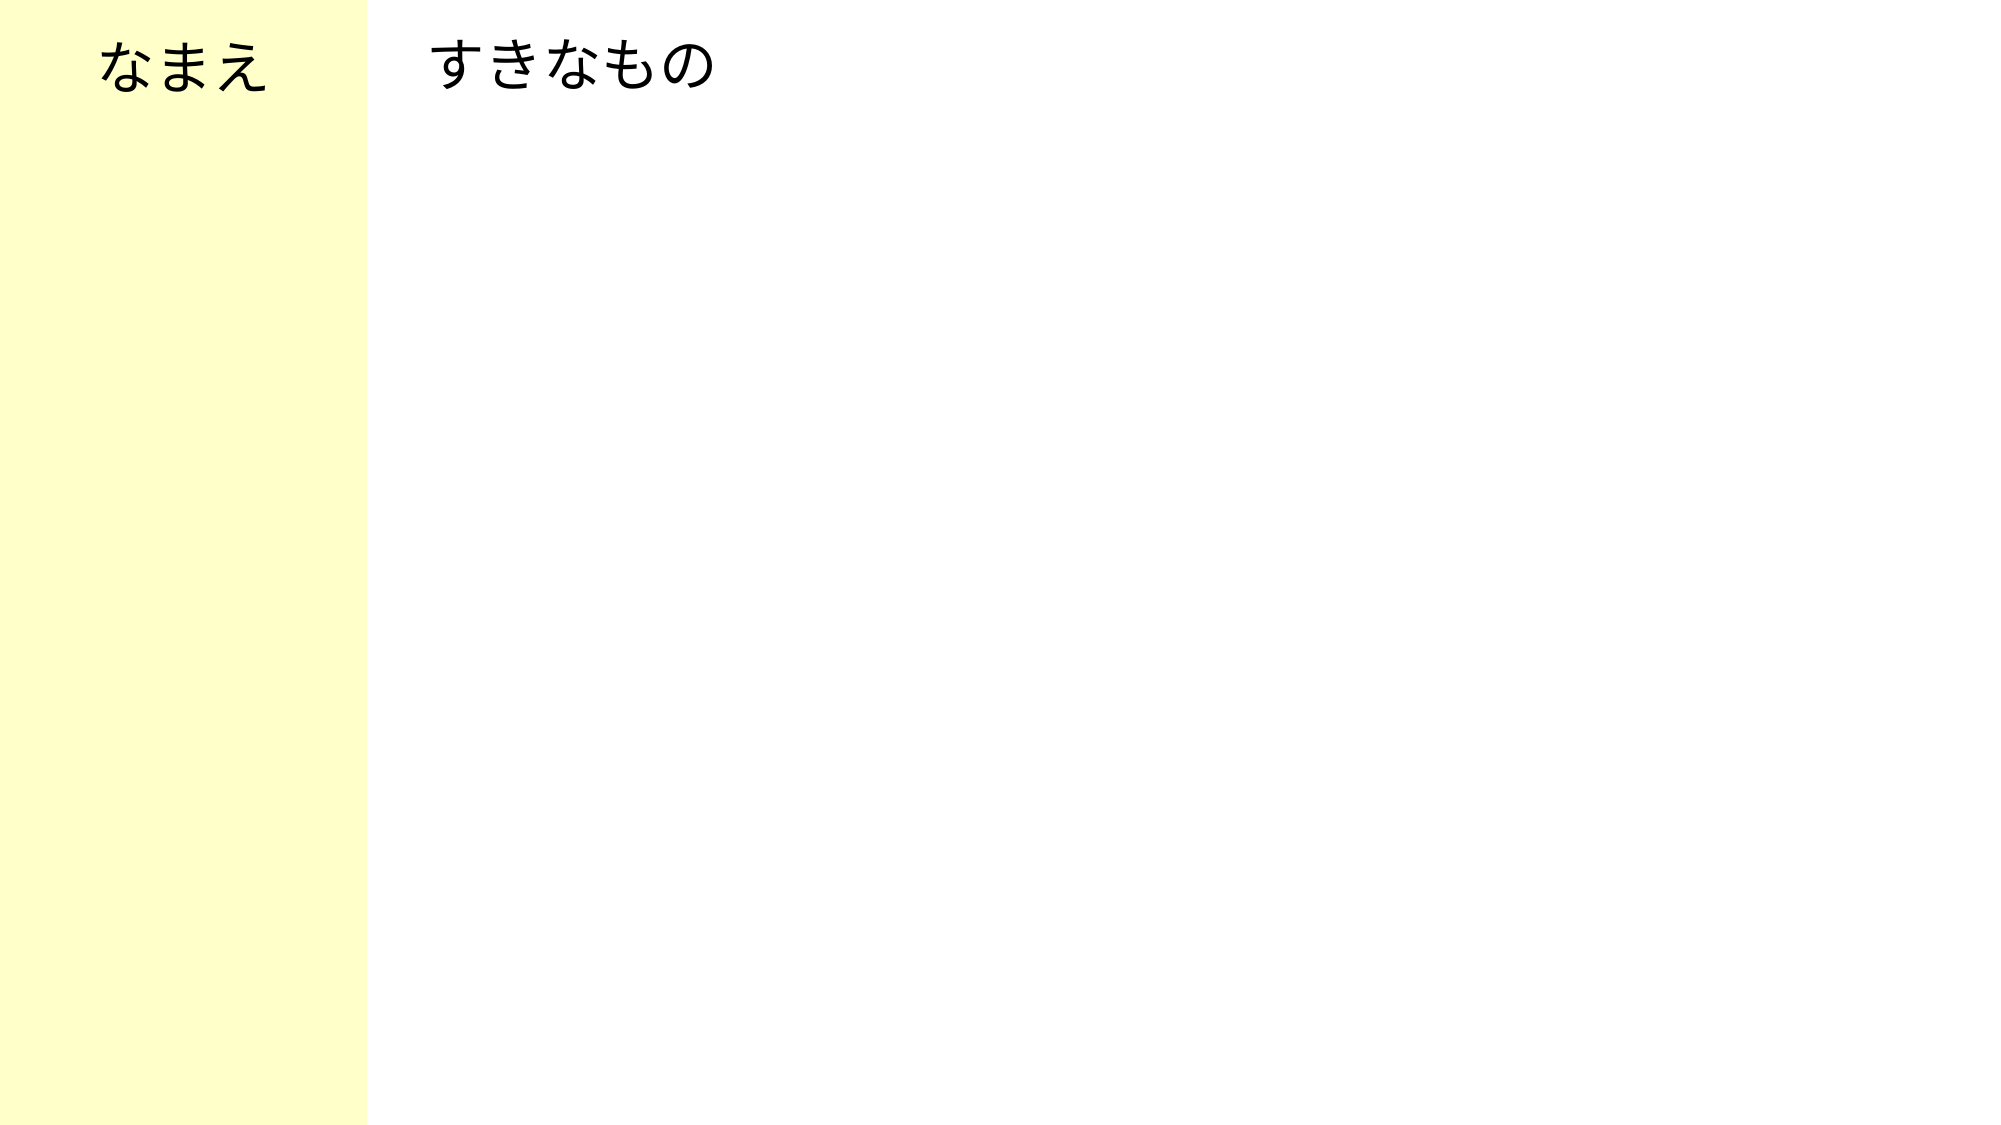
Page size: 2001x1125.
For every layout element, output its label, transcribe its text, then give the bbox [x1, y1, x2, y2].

list すきなもの [411, 28, 838, 108]
title なまえ​ [0, 0, 368, 1125]
